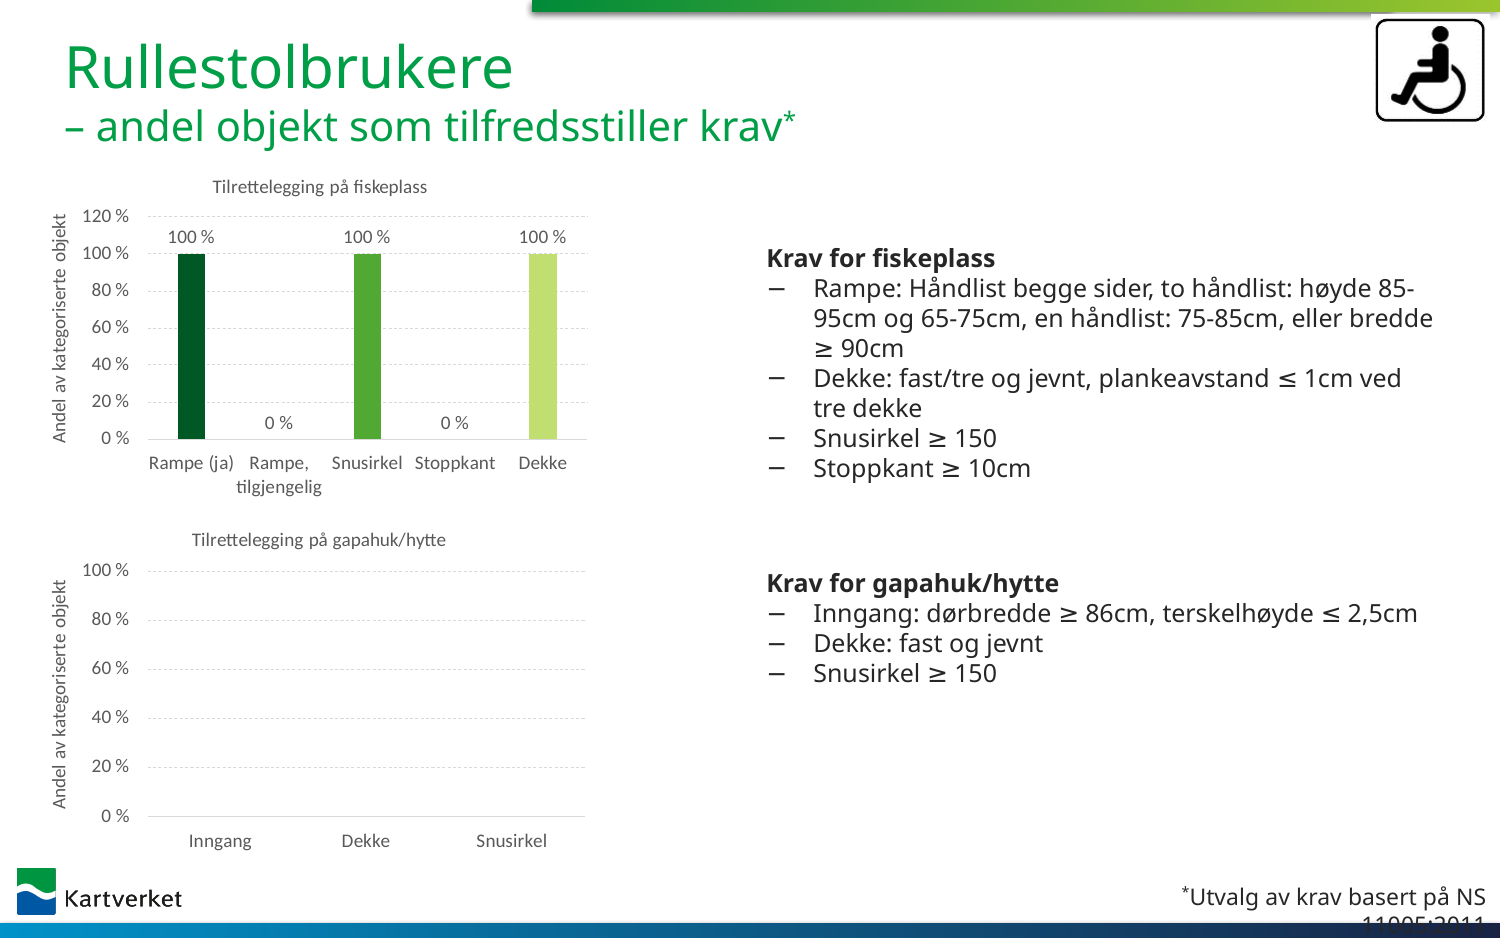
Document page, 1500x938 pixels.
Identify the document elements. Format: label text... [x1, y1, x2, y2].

picture [41, 520, 596, 859]
picture [41, 166, 598, 505]
text_box Krav for gapahuk/hytte Inngang: dørbredde ≥ 86cm, terskelhøyde ≤ 2,5cm Dekke: fast og jevnt Snusirkel ≥ 150 [751, 560, 1452, 695]
picture [1371, 13, 1491, 127]
text_box Krav for fiskeplass Rampe: Håndlist begge sider, to håndlist: høyde 85-95cm og 65-75cm, en håndlist: 75-85cm, eller bredde ≥ 90cm Dekke: fast/tre og jevnt, plankeavstand ≤ 1cm ved tre dekke Snusirkel ≥ 150 Stoppkant ≥ 10cm [751, 235, 1452, 490]
text_box *Utvalg av krav basert på NS 11005:2011 [1068, 873, 1500, 938]
text_box Rullestolbrukere – andel objekt som tilfredsstiller krav* [49, 29, 1431, 158]
